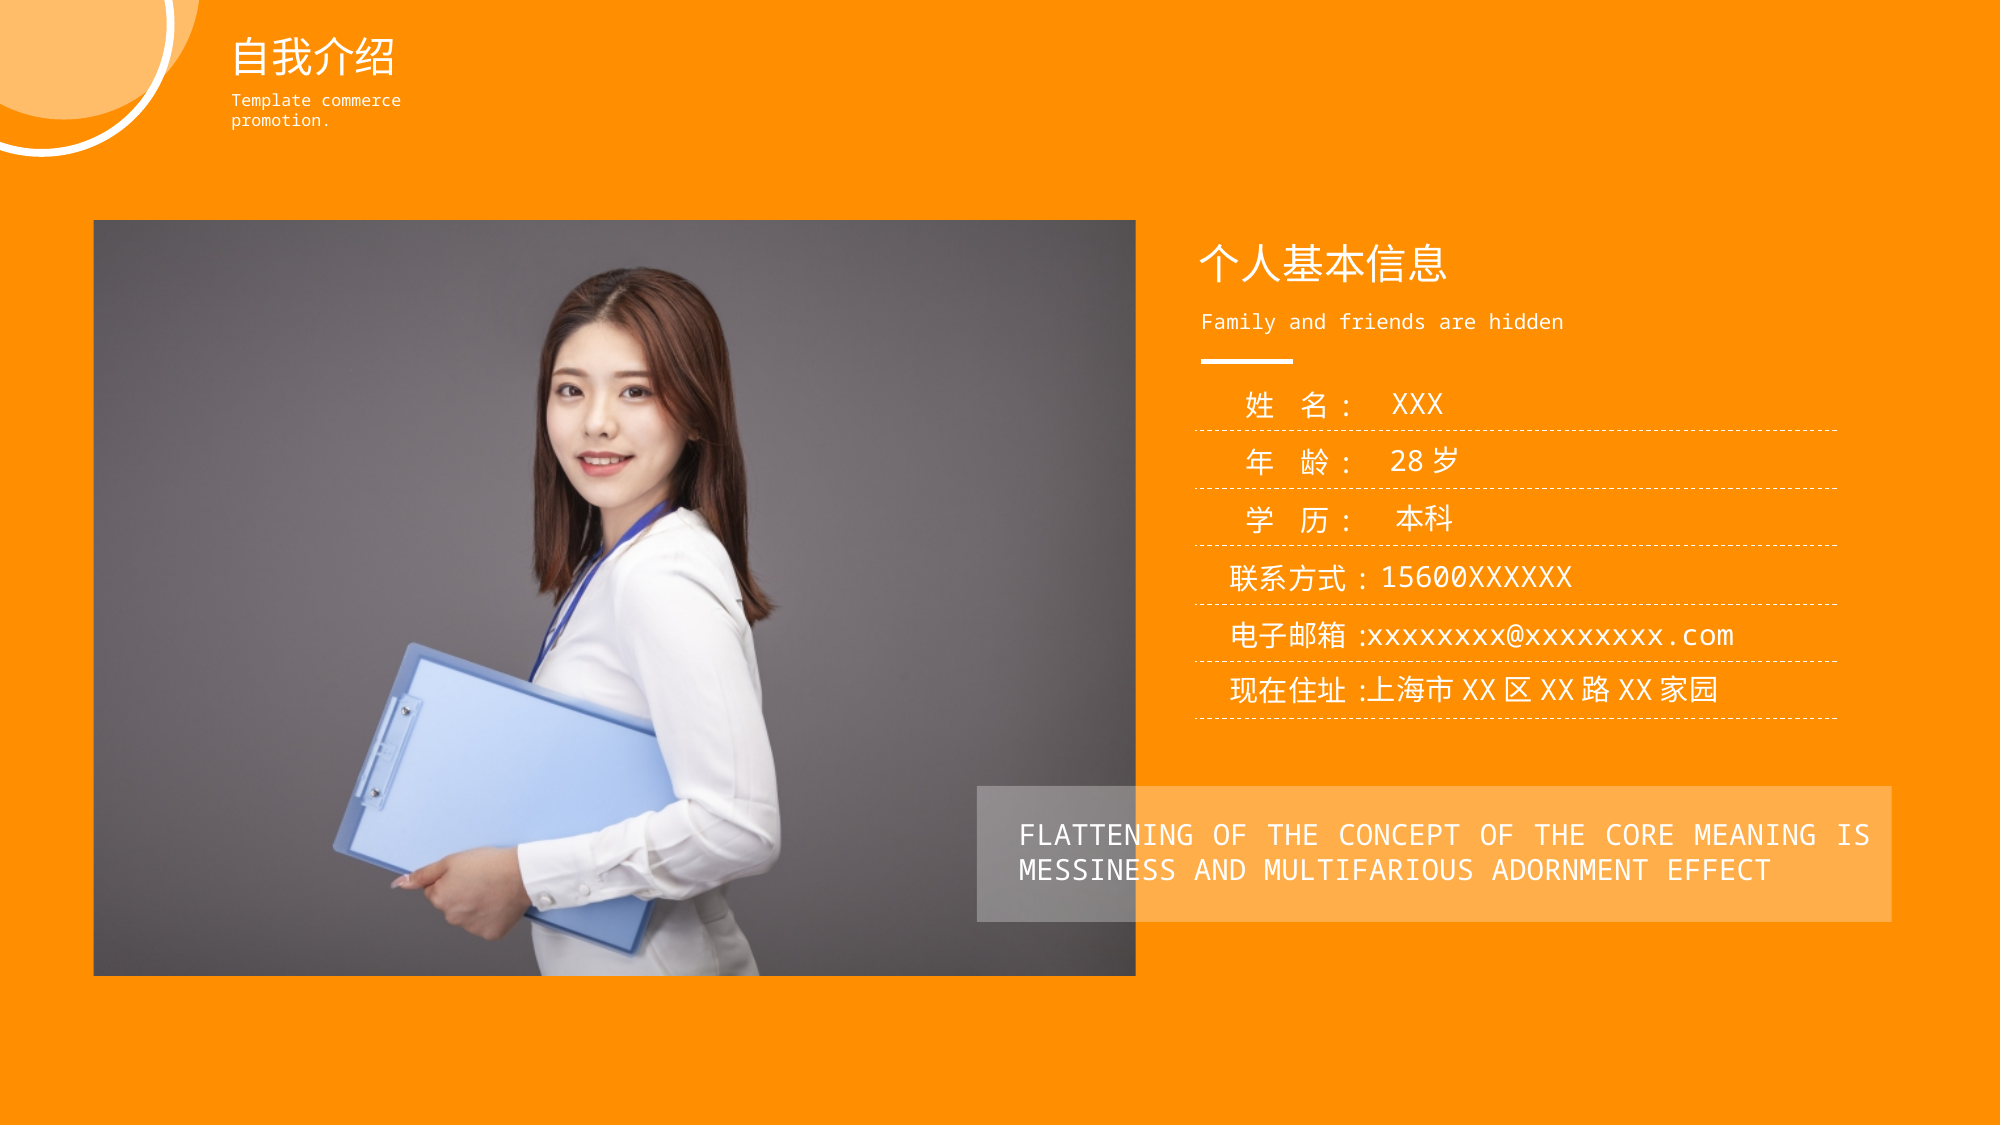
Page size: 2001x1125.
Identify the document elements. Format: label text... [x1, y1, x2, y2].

text_box [93, 220, 1137, 976]
text_box Family and friends are hidden [1186, 288, 1803, 341]
text_box 个人基本信息 [1184, 230, 1514, 296]
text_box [1194, 430, 1837, 719]
text_box [976, 785, 1893, 923]
text_box XXX [1376, 377, 1459, 428]
text_box FLATTENING OF THE CONCEPT OF THE CORE MEANING IS MESSINESS AND MULTIFARIOUS ADORNMENT EFFECT [1004, 808, 1886, 894]
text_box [0, 0, 503, 153]
text_box 姓 名: [1231, 380, 1370, 430]
